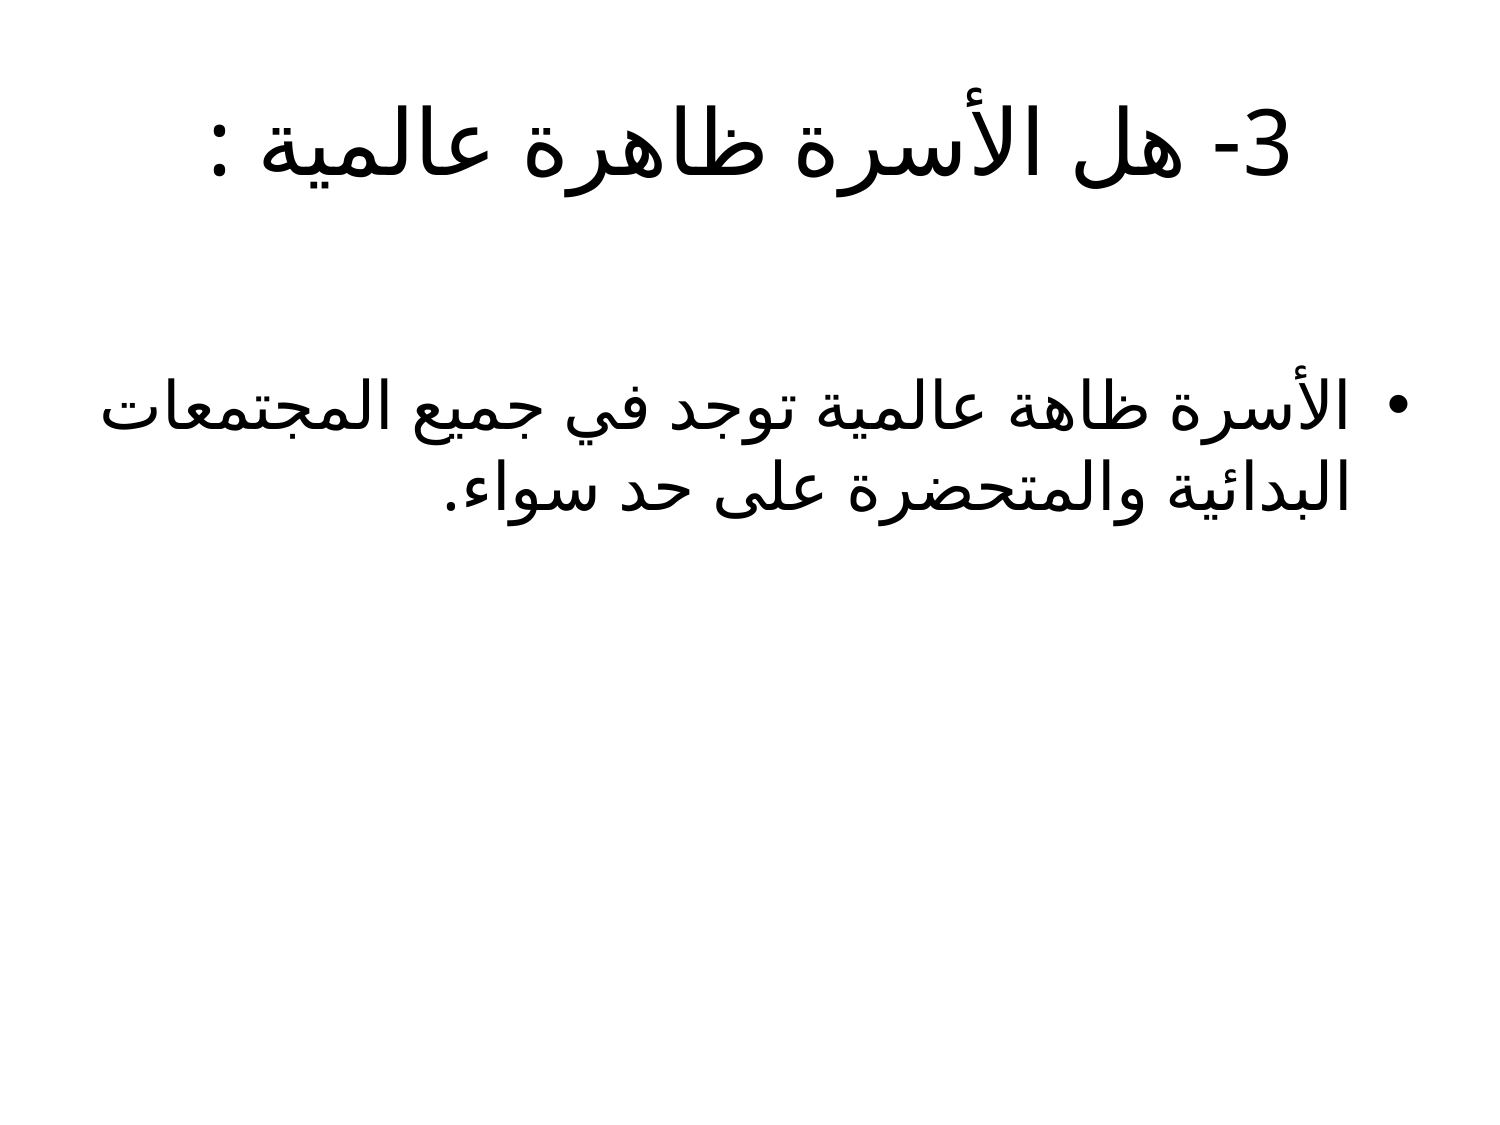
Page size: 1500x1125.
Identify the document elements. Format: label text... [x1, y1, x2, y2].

title 3- هل الأسرة ظاهرة عالمية : [75, 45, 1425, 233]
list الأسرة ظاهة عالمية توجد في جميع المجتمعات البدائية والمتحضرة على حد سواء. [75, 262, 1425, 1005]
